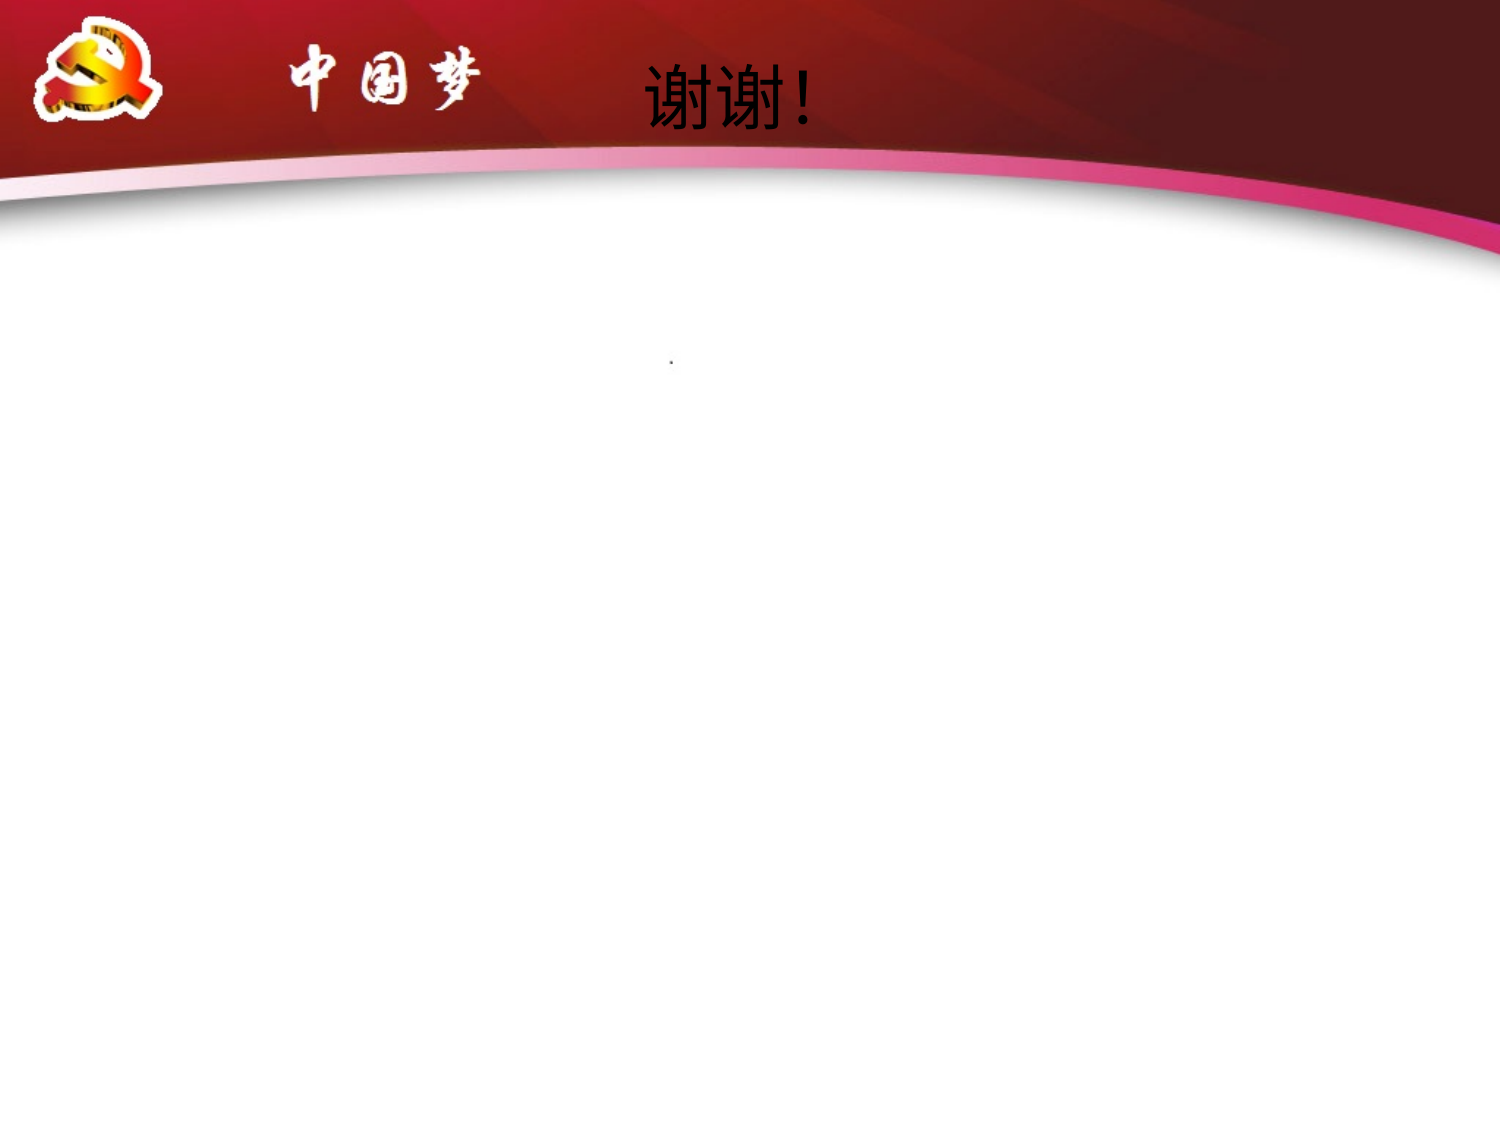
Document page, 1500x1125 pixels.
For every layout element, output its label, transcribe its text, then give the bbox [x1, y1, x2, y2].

picture [0, 0, 1500, 1125]
title 谢谢！ [75, 45, 1425, 233]
